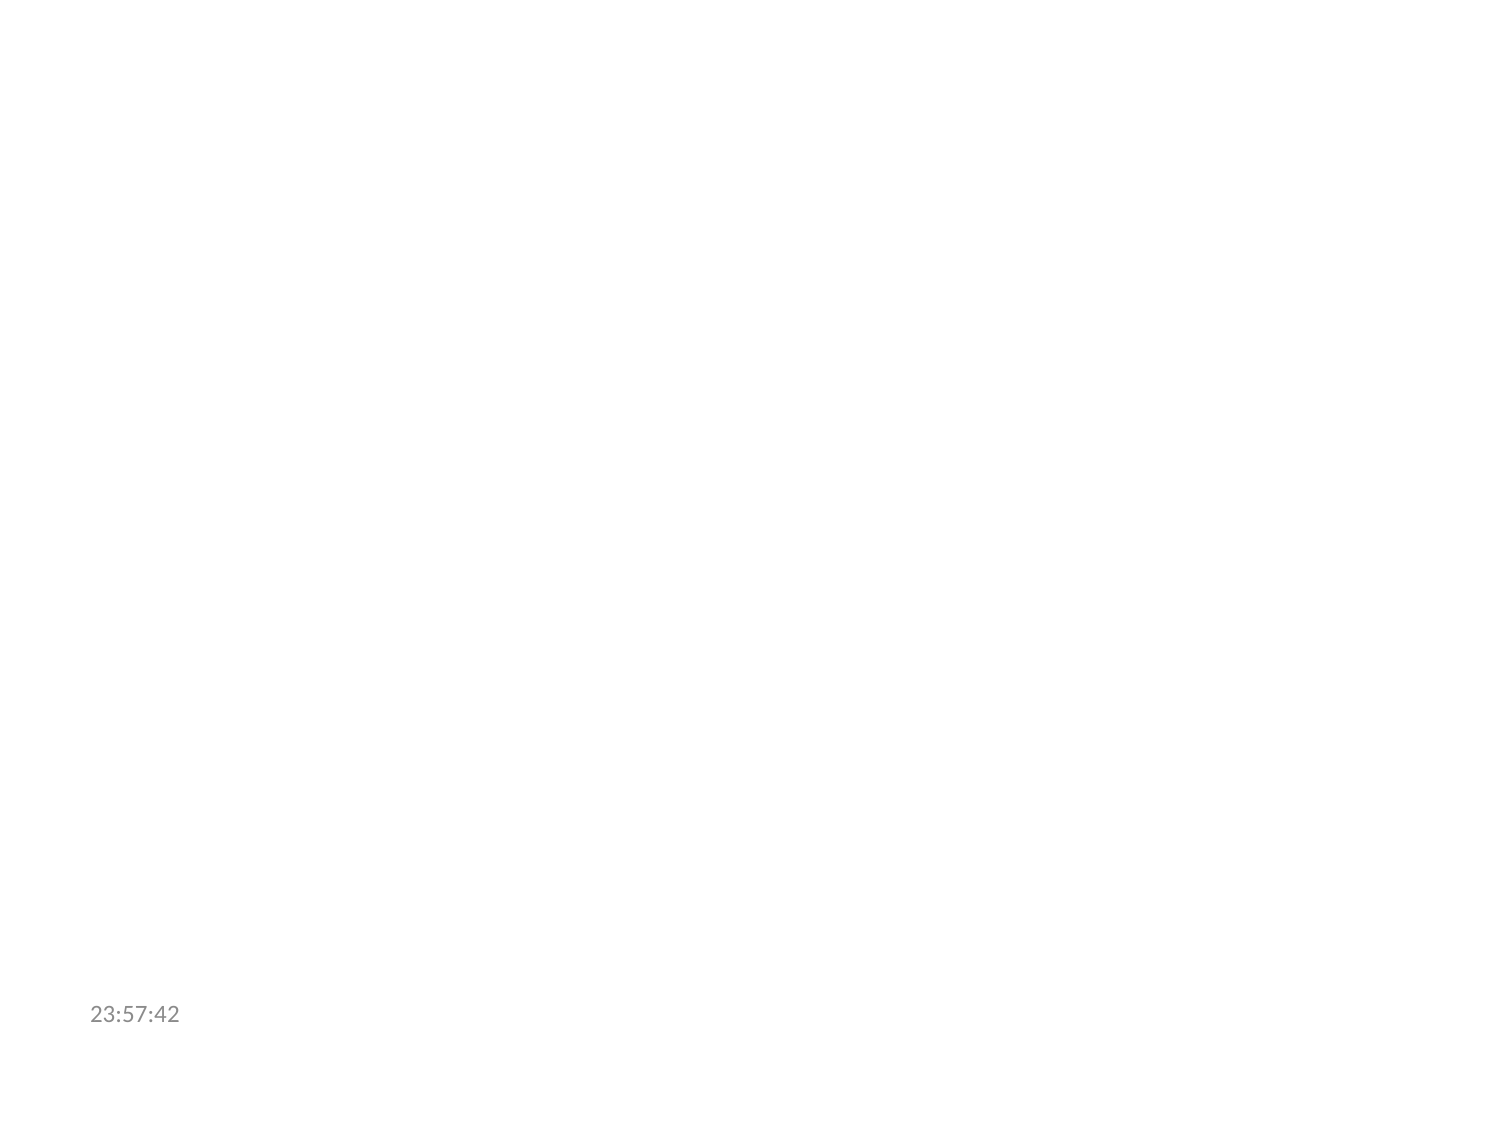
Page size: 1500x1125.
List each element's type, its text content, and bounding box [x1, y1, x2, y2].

text_box 15:35:09 [75, 982, 425, 1043]
